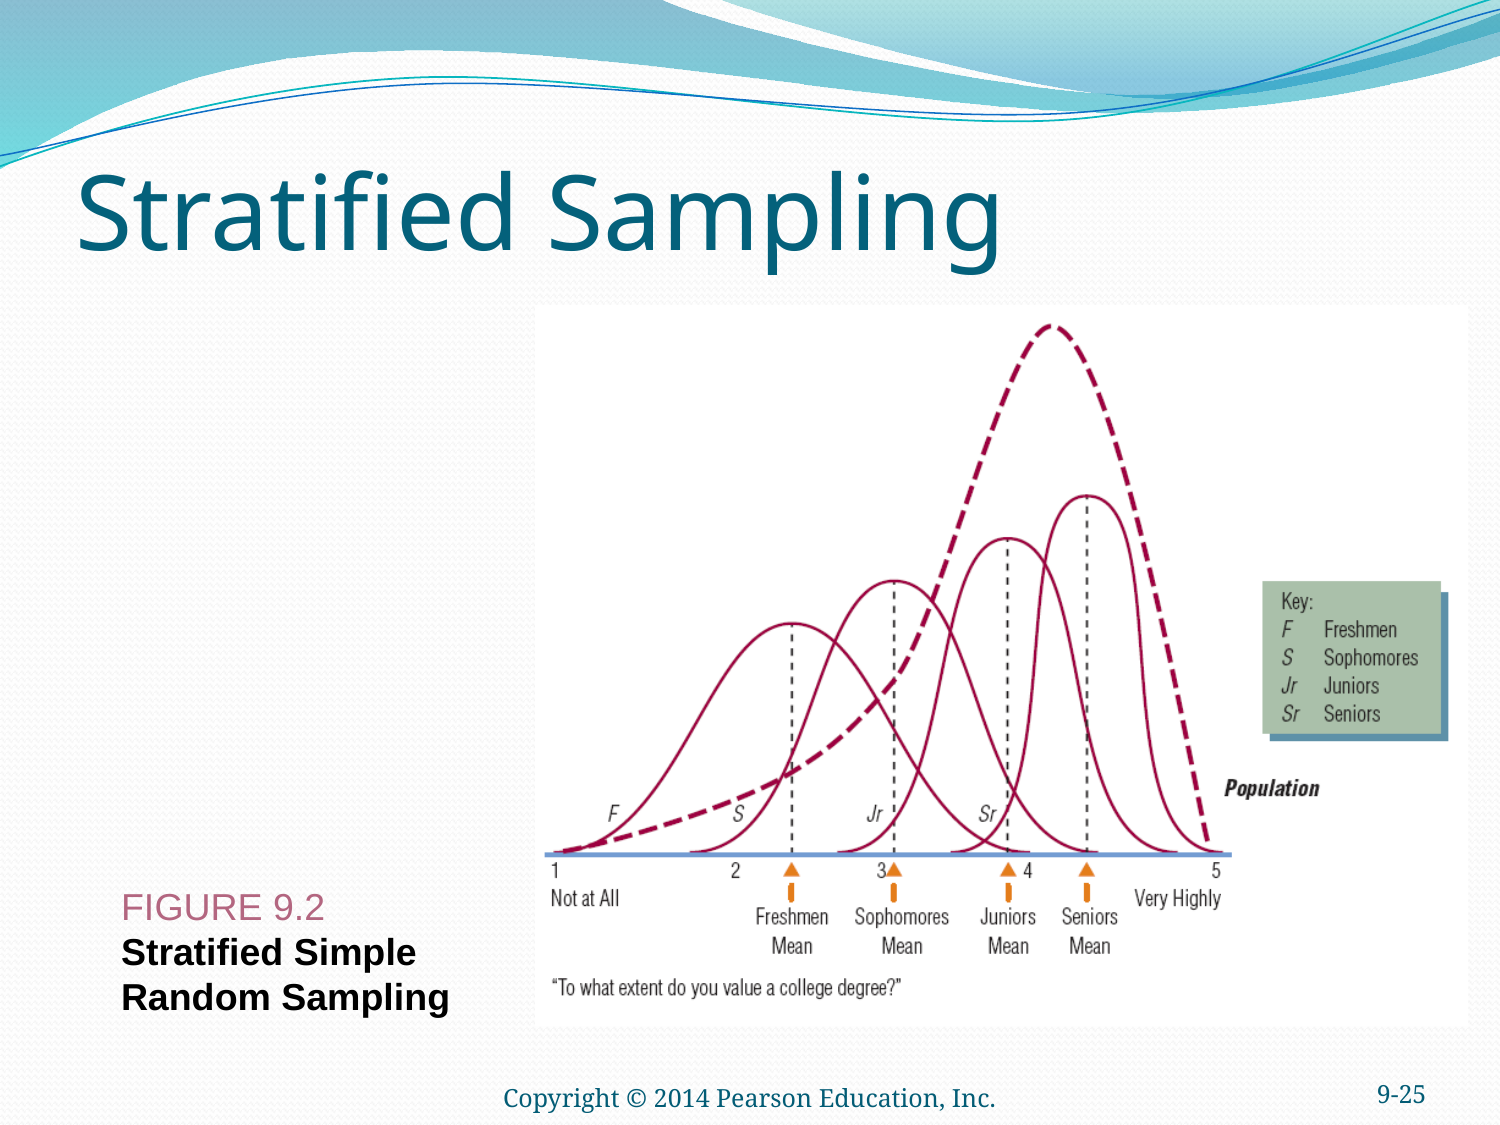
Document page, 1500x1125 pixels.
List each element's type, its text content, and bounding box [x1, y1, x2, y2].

text_box FIGURE 9.2 Stratified Simple Random Sampling [106, 875, 466, 1026]
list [535, 305, 1468, 1026]
title Stratified Sampling [74, 115, 1426, 272]
